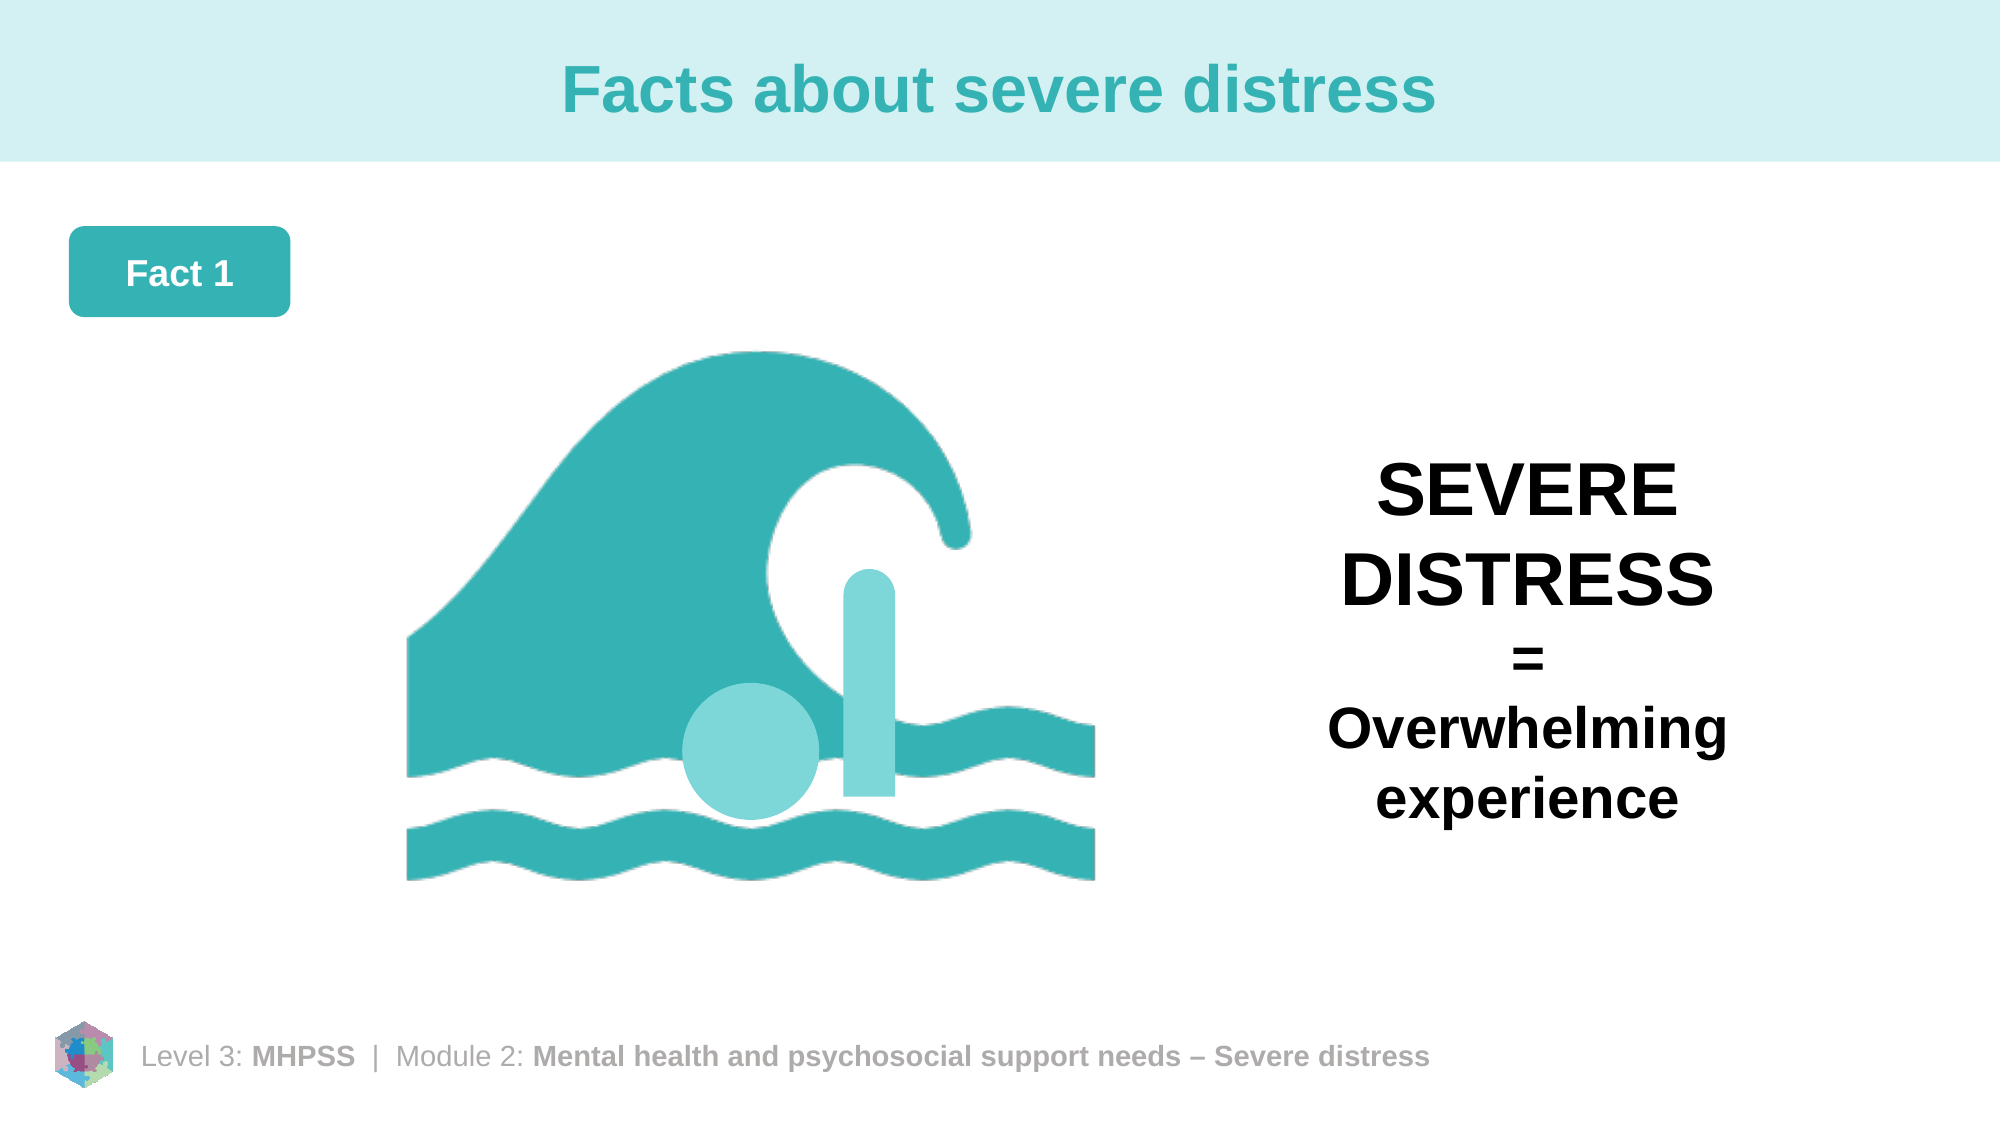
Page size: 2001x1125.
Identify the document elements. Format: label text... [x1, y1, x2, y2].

title Facts about severe distress [137, 19, 1863, 163]
text_box Fact 1 [68, 226, 291, 318]
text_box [339, 202, 1164, 1027]
text_box SEVERE DISTRESS = Overwhelming experience [1258, 486, 1799, 784]
picture [55, 1021, 113, 1088]
